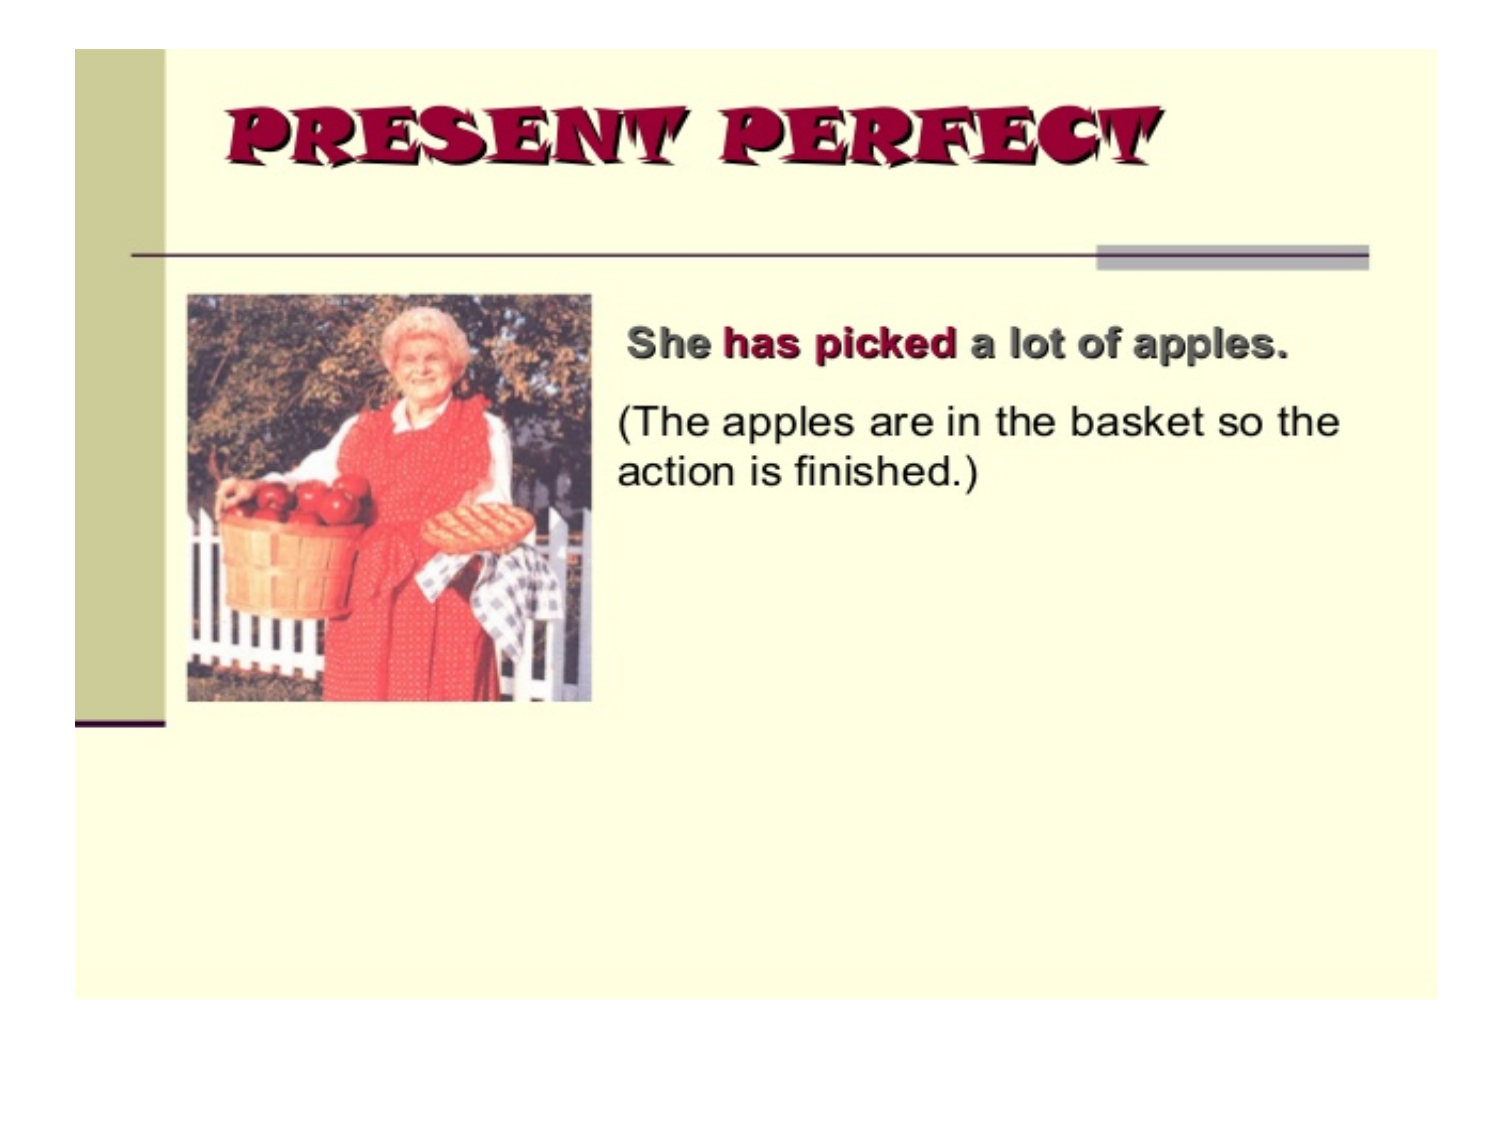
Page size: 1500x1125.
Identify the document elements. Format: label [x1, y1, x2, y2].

picture [74, 49, 1438, 1001]
